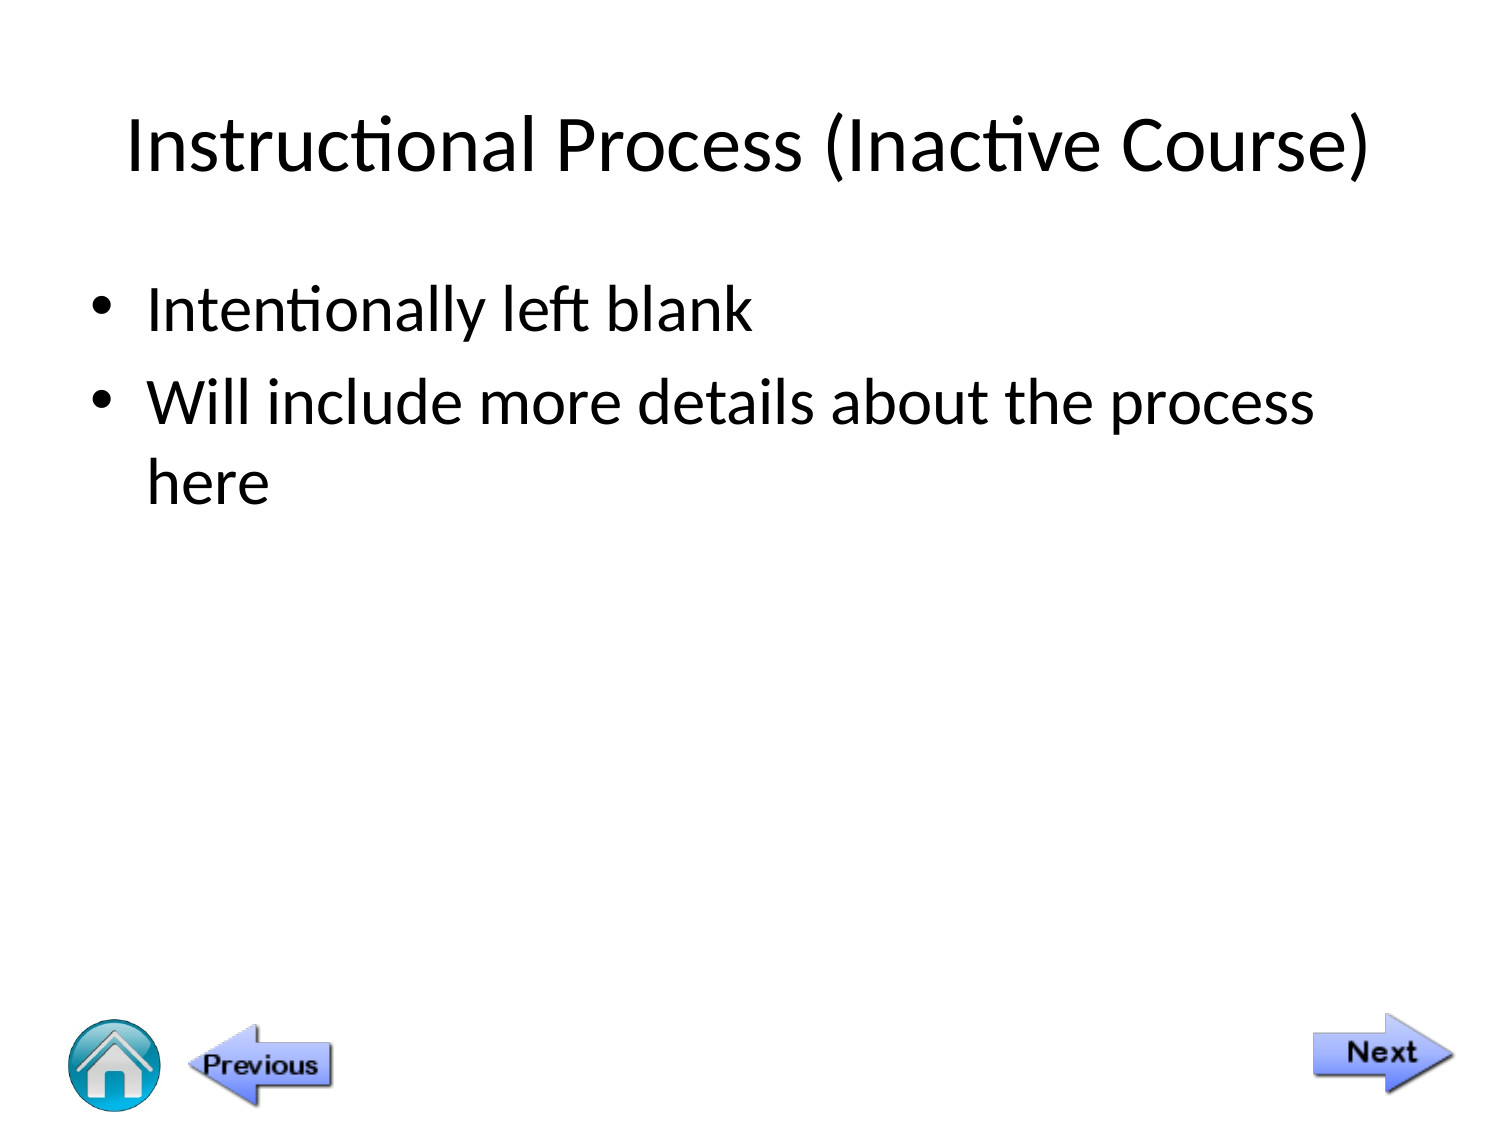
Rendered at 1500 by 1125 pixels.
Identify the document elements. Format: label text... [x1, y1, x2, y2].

picture [1312, 1012, 1460, 1100]
picture [62, 1012, 166, 1116]
title Instructional Process (Inactive Course) [75, 45, 1425, 233]
picture [187, 1023, 338, 1113]
list Intentionally left blank Will include more details about the process here [75, 257, 1425, 1000]
